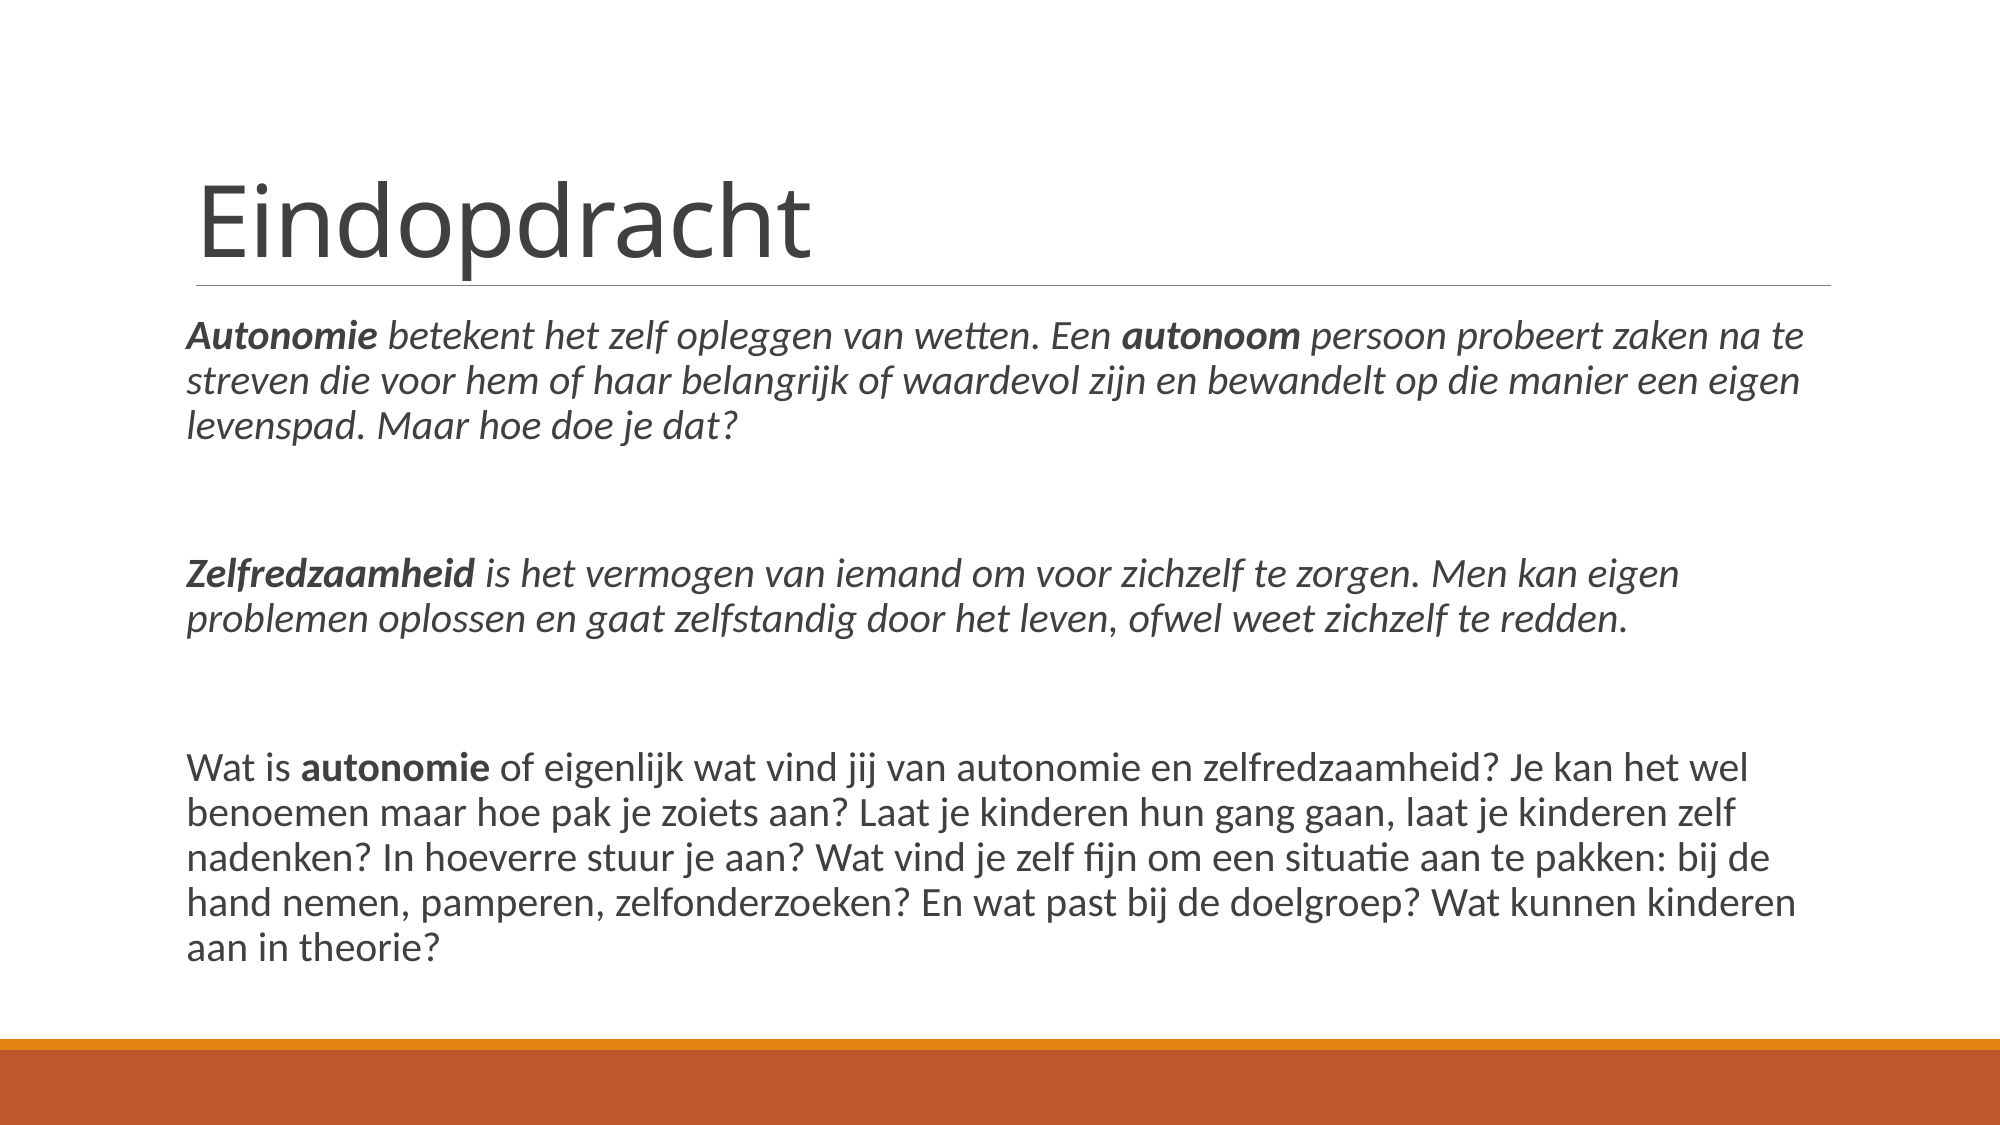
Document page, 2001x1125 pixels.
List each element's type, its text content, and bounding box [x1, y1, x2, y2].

list Autonomie betekent het zelf opleggen van wetten. Een autonoom persoon probeert zaken na te streven die voor hem of haar belangrijk of waardevol zijn en bewandelt op die manier een eigen levenspad. Maar hoe doe je dat? Zelfredzaamheid is het vermogen van iemand om voor zichzelf te zorgen. Men kan eigen problemen oplossen en gaat zelfstandig door het leven, ofwel weet zichzelf te redden. Wat is autonomie of eigenlijk wat vind jij van autonomie en zelfredzaamheid? Je kan het wel benoemen maar hoe pak je zoiets aan? Laat je kinderen hun gang gaan, laat je kinderen zelf nadenken? In hoeverre stuur je aan? Wat vind je zelf fijn om een situatie aan te pakken: bij de hand nemen, pamperen, zelfonderzoeken? En wat past bij de doelgroep? Wat kunnen kinderen aan in theorie? [186, 305, 1837, 1044]
title Eindopdracht [180, 47, 1830, 285]
